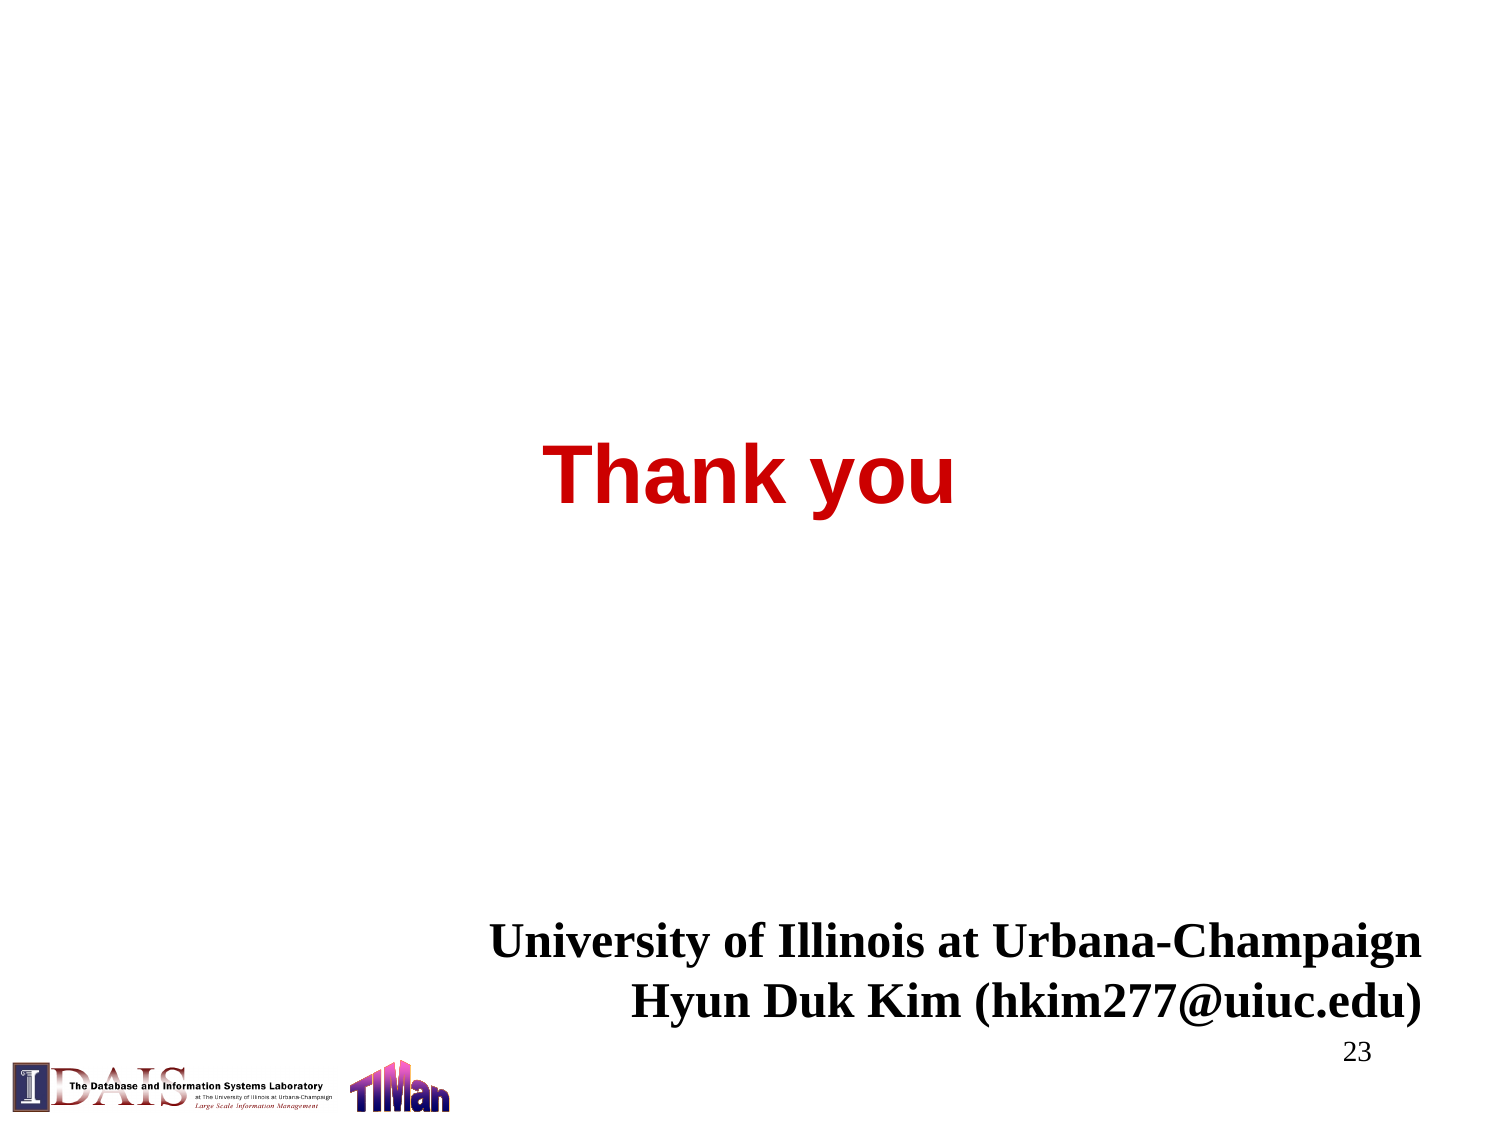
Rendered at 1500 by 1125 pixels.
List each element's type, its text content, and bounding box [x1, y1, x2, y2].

slide_number 23 [1074, 1035, 1388, 1101]
text_box University of Illinois at Urbana-Champaign Hyun Duk Kim (hkim277@uiuc.edu) [187, 899, 1438, 1035]
title Thank you [112, 349, 1388, 591]
picture [12, 1062, 338, 1113]
